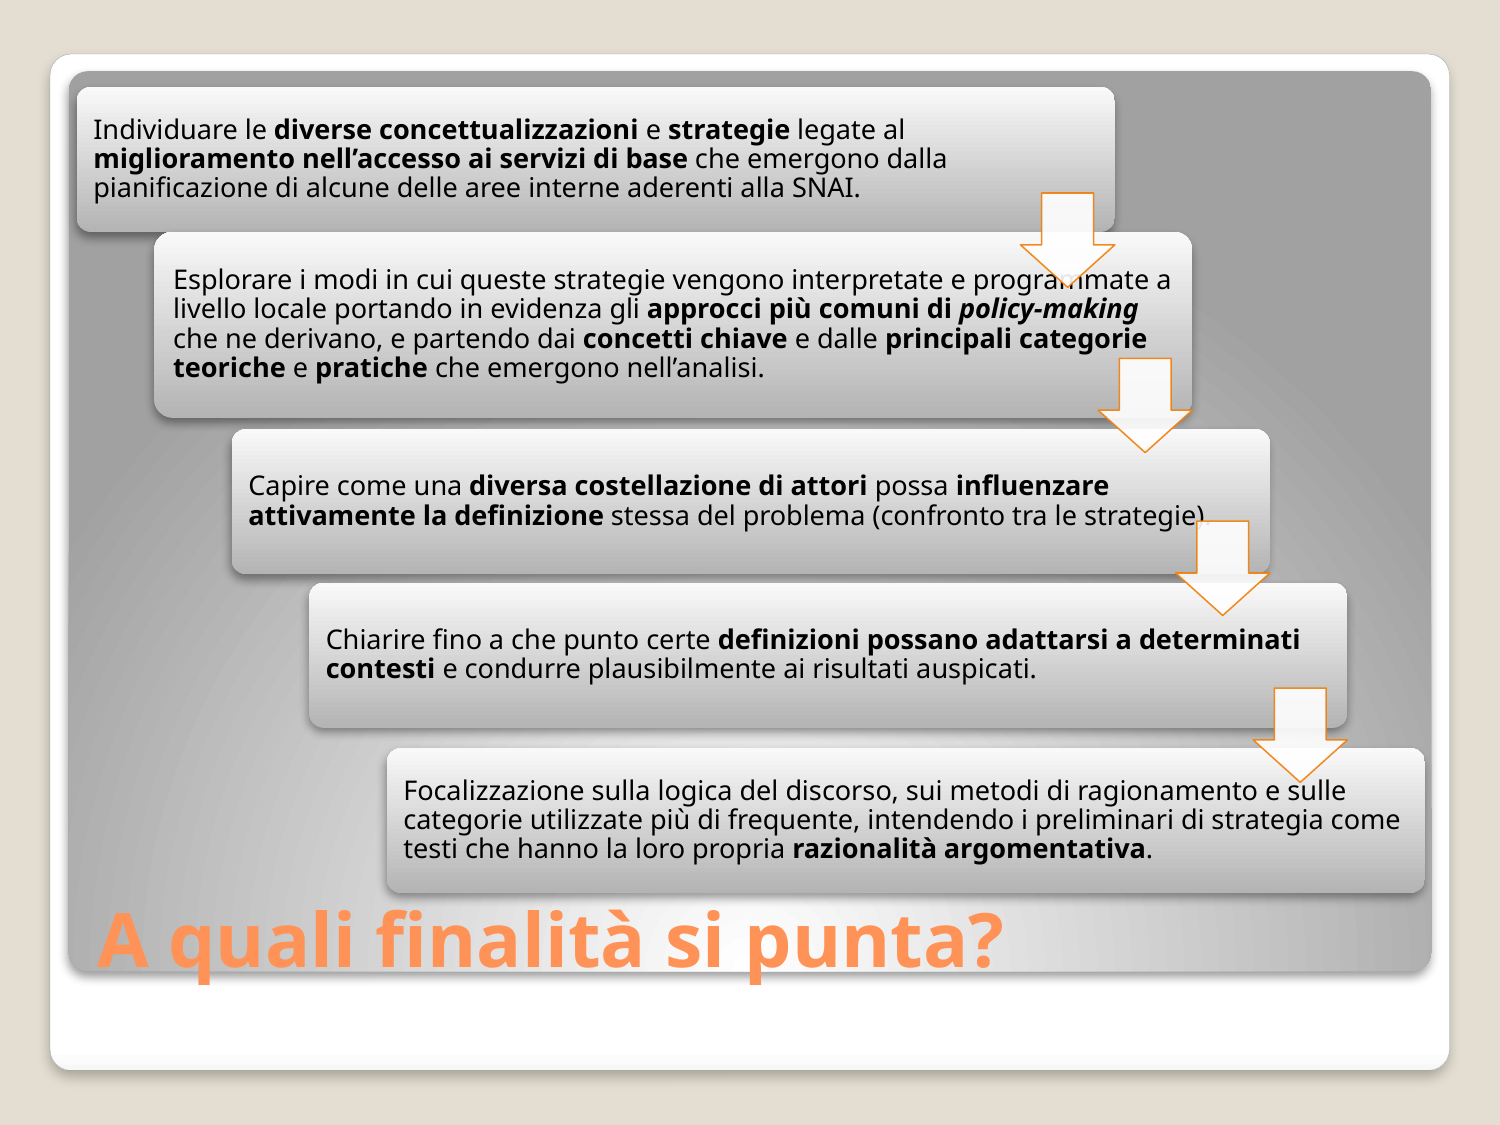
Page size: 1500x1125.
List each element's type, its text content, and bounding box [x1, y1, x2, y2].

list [76, 86, 1426, 894]
title A quali finalità si punta? [82, 904, 1425, 990]
